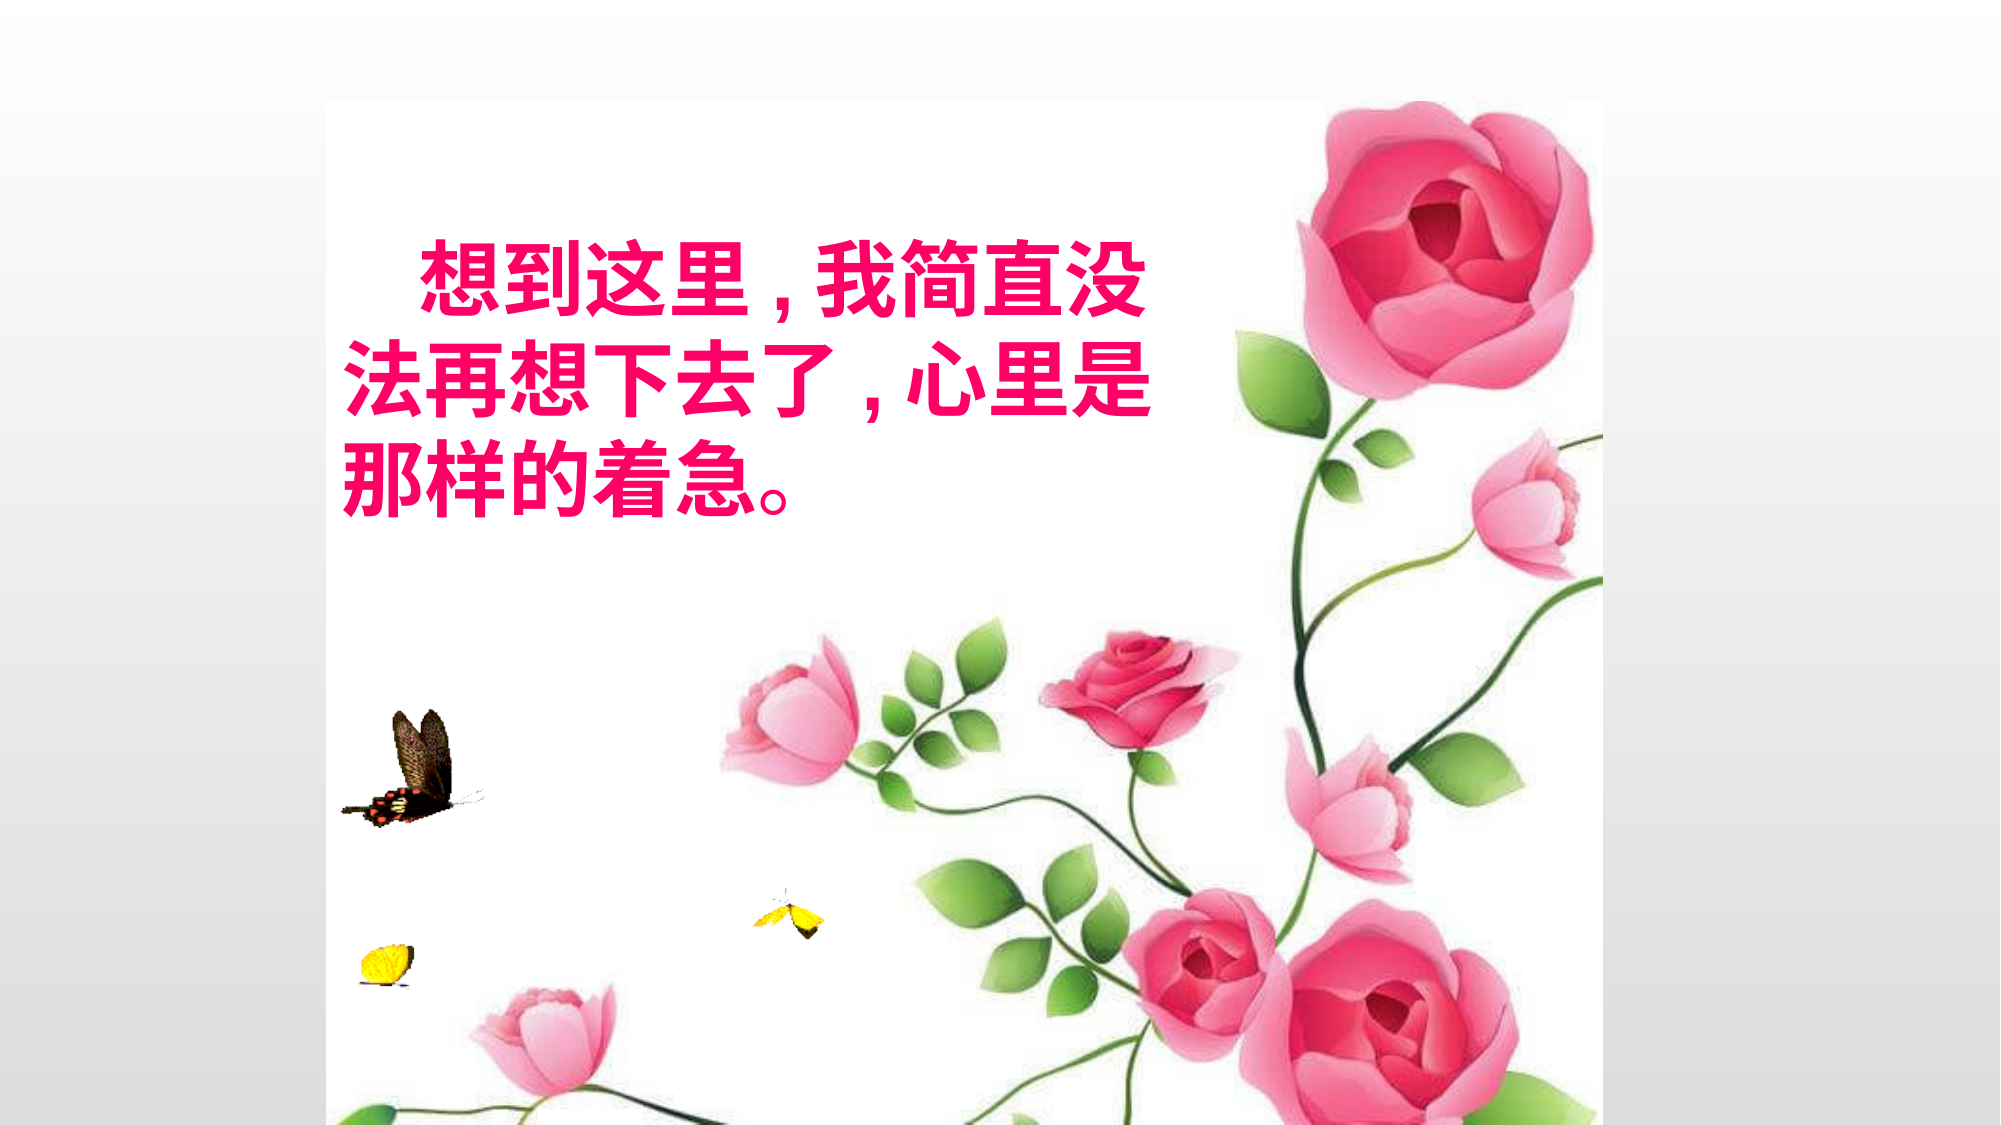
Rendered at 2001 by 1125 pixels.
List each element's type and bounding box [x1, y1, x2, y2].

picture [291, 101, 1603, 1125]
